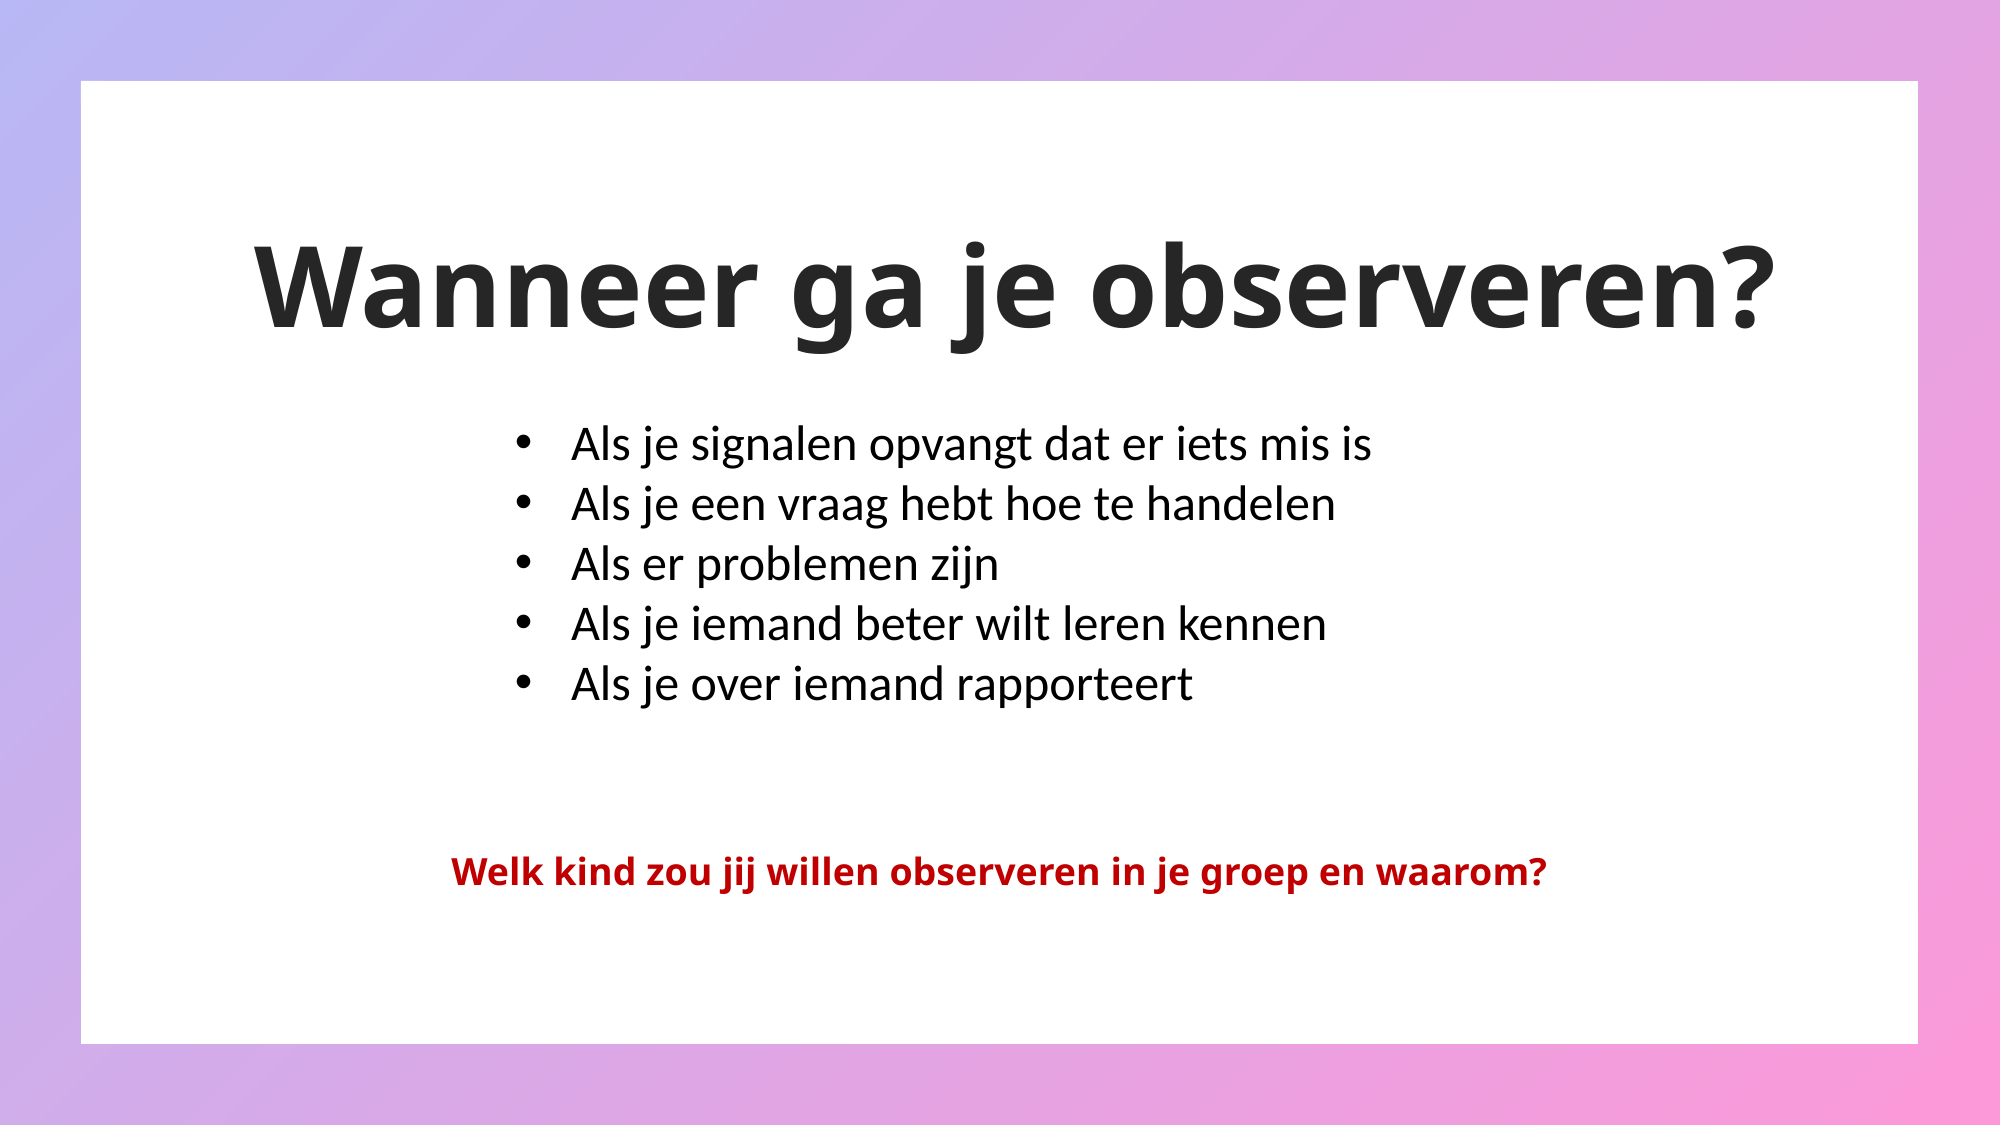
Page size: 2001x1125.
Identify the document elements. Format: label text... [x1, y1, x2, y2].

text_box Welk kind zou jij willen observeren in je groep en waarom? [436, 840, 1564, 901]
text_box Wanneer ga je observeren? [239, 207, 1792, 357]
text_box Als je signalen opvangt dat er iets mis is Als je een vraag hebt hoe te handelen Als er problemen zijn Als je iemand beter wilt leren kennen Als je over iemand rapporteert [500, 403, 1500, 719]
